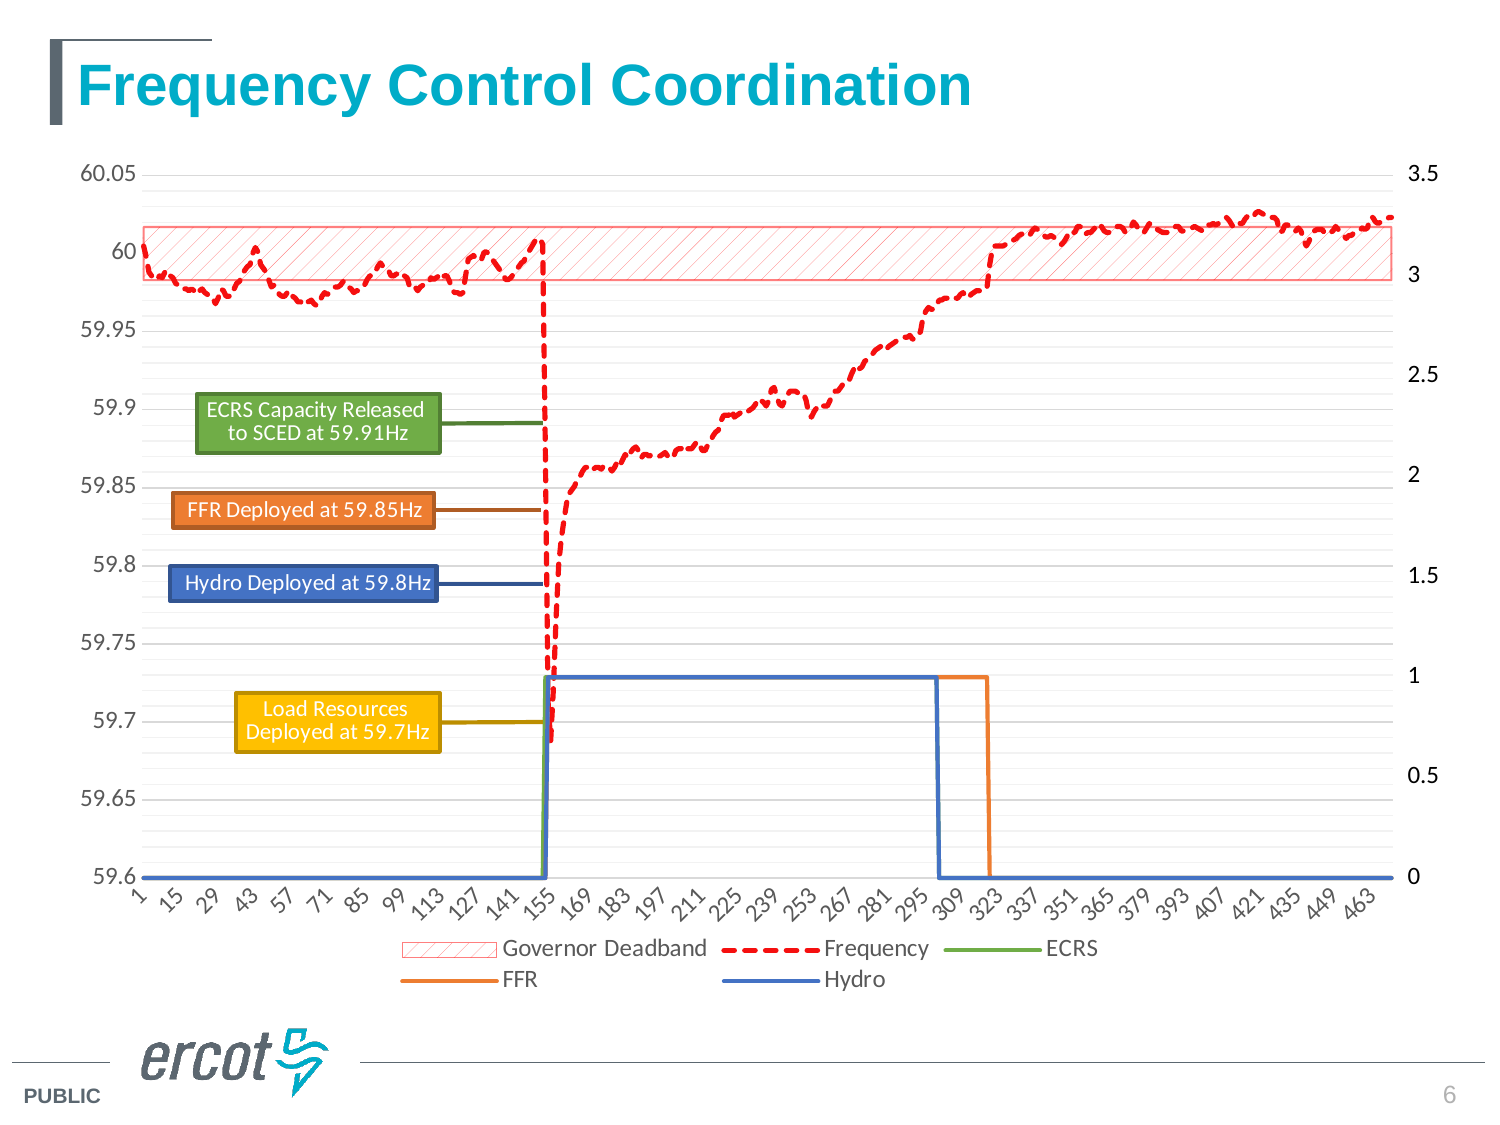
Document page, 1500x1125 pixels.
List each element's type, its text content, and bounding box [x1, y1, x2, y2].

title Frequency Control Coordination [62, 39, 1450, 125]
chart [49, 149, 1451, 1001]
picture [137, 1024, 332, 1100]
slide_number 6 [1412, 1076, 1488, 1112]
